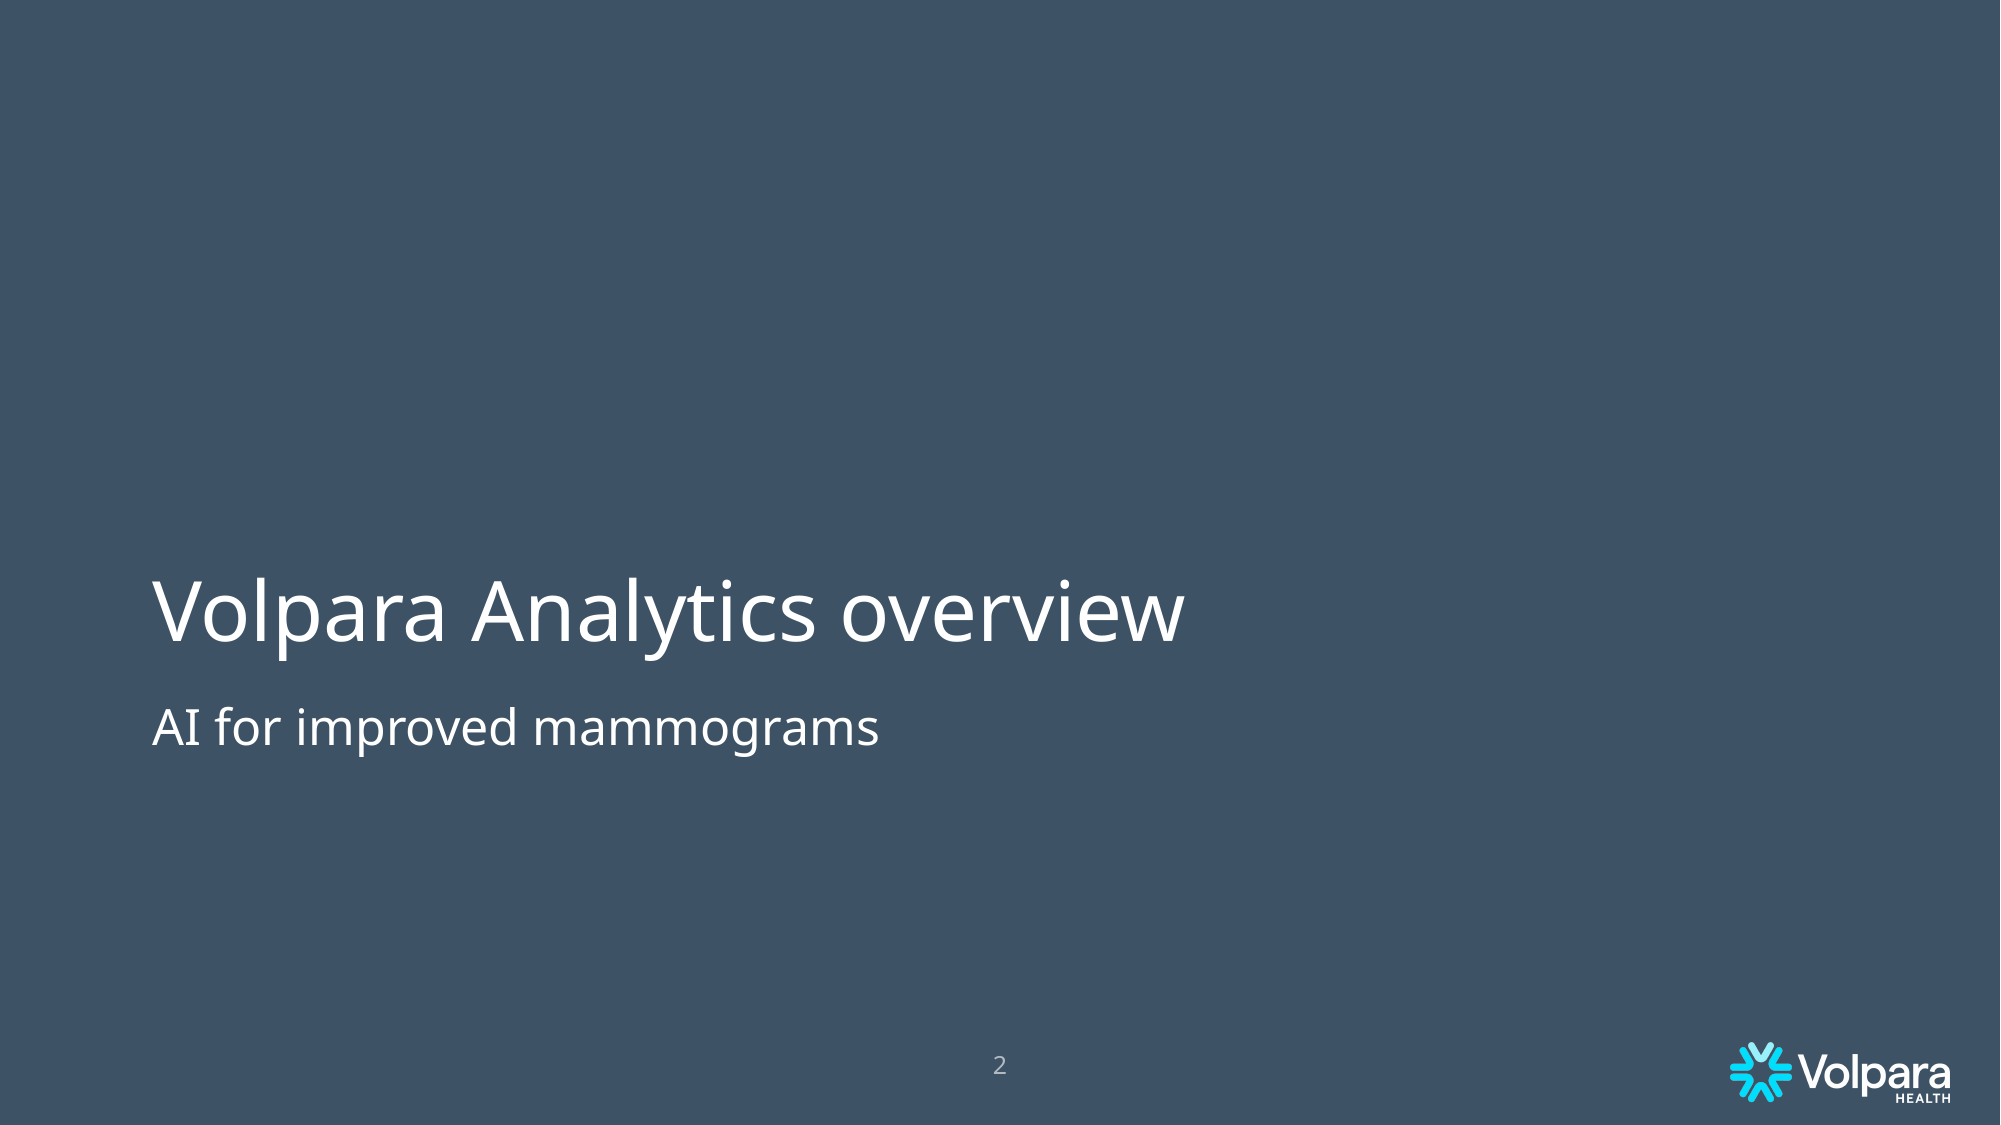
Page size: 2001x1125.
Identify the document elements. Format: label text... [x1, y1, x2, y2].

subtitle AI for improved mammograms [137, 694, 1638, 850]
picture [1730, 1042, 1950, 1103]
title Volpara Analytics overview [137, 547, 1638, 694]
slide_number 2 [774, 1042, 1225, 1103]
